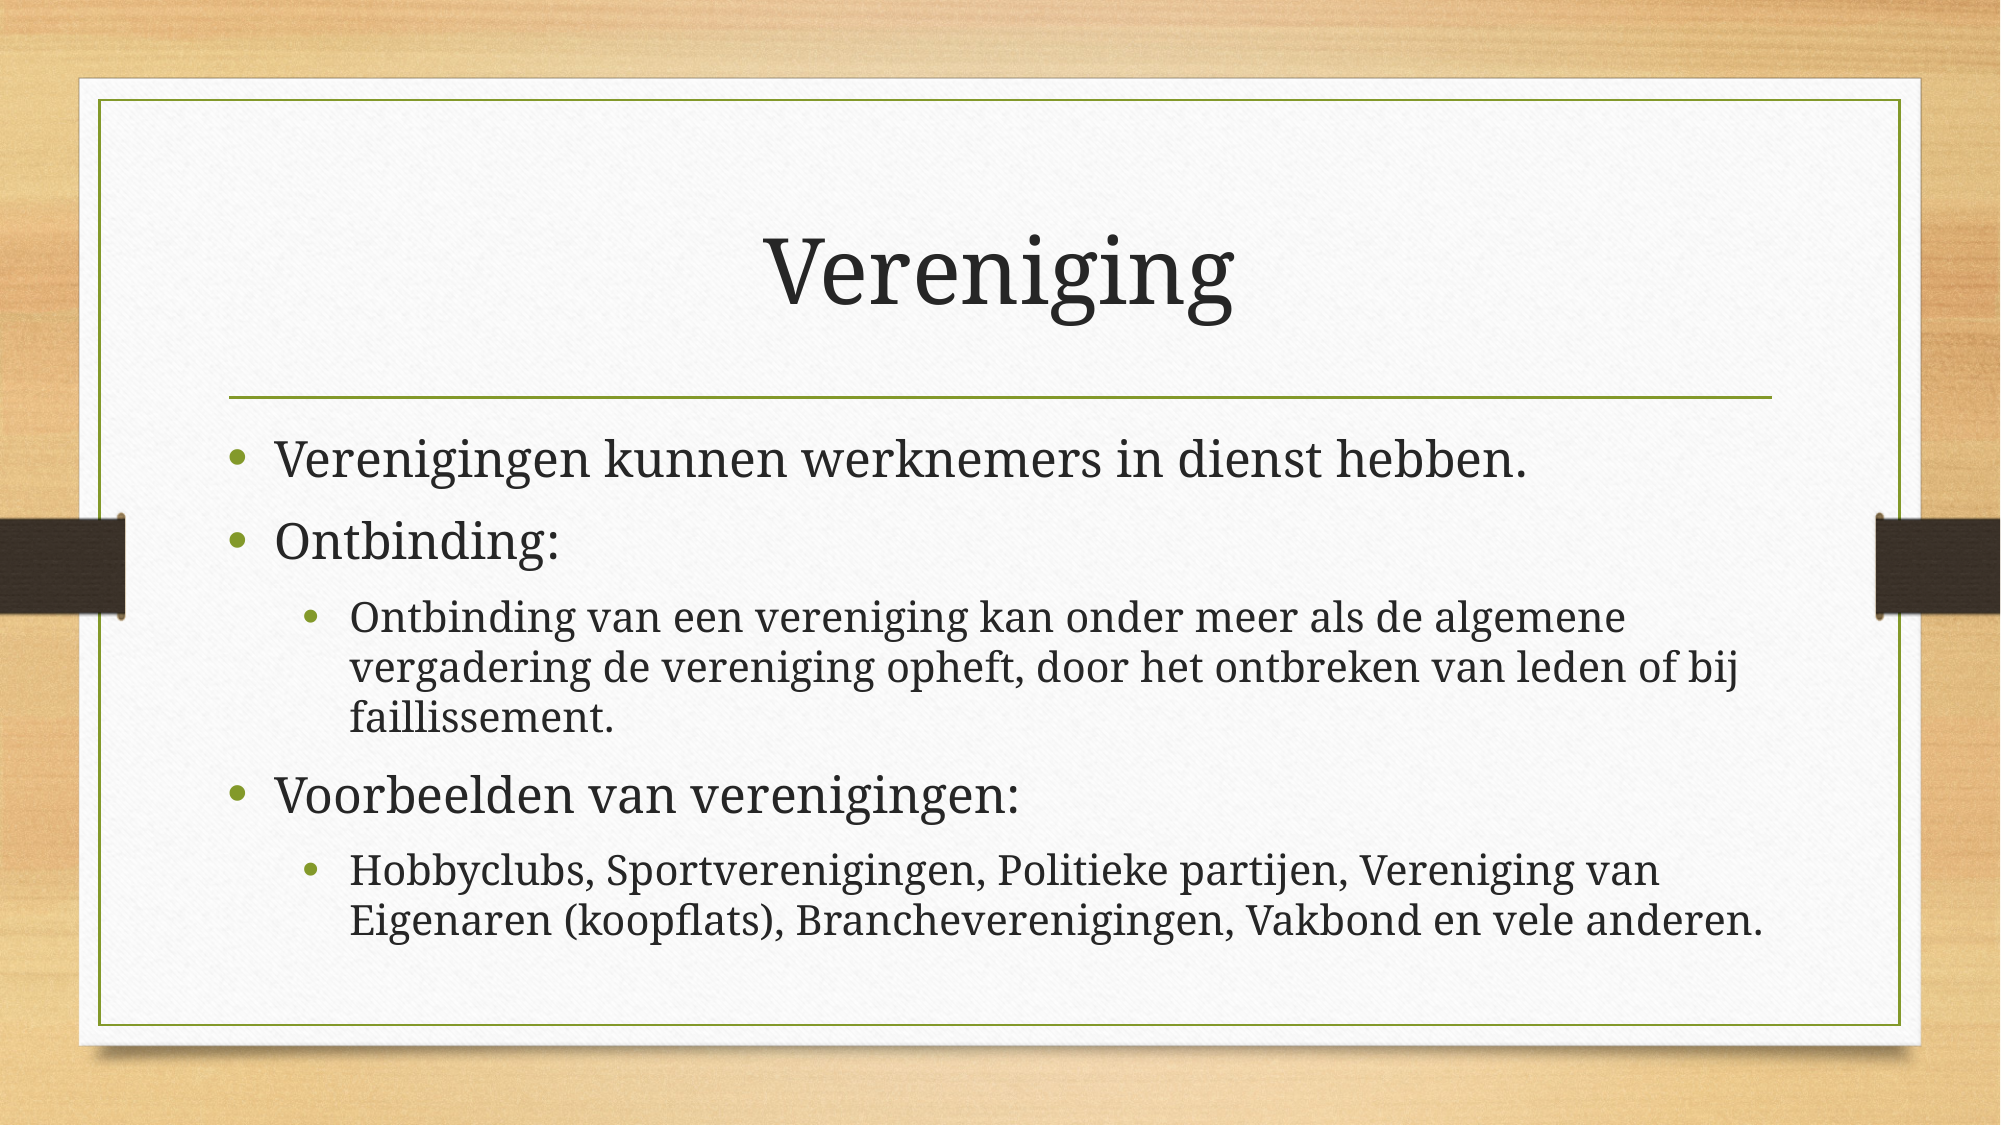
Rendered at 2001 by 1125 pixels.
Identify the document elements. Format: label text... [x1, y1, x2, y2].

list Verenigingen kunnen werknemers in dienst hebben. Ontbinding: Ontbinding van een vereniging kan onder meer als de algemene vergadering de vereniging opheft, door het ontbreken van leden of bij faillissement. Voorbeelden van verenigingen: Hobbyclubs, Sportverenigingen, Politieke partijen, Vereniging van Eigenaren (koopflats), Brancheverenigingen, Vakbond en vele anderen. [212, 419, 1788, 964]
title Vereniging [212, 161, 1788, 375]
picture [0, 0, 2001, 1125]
